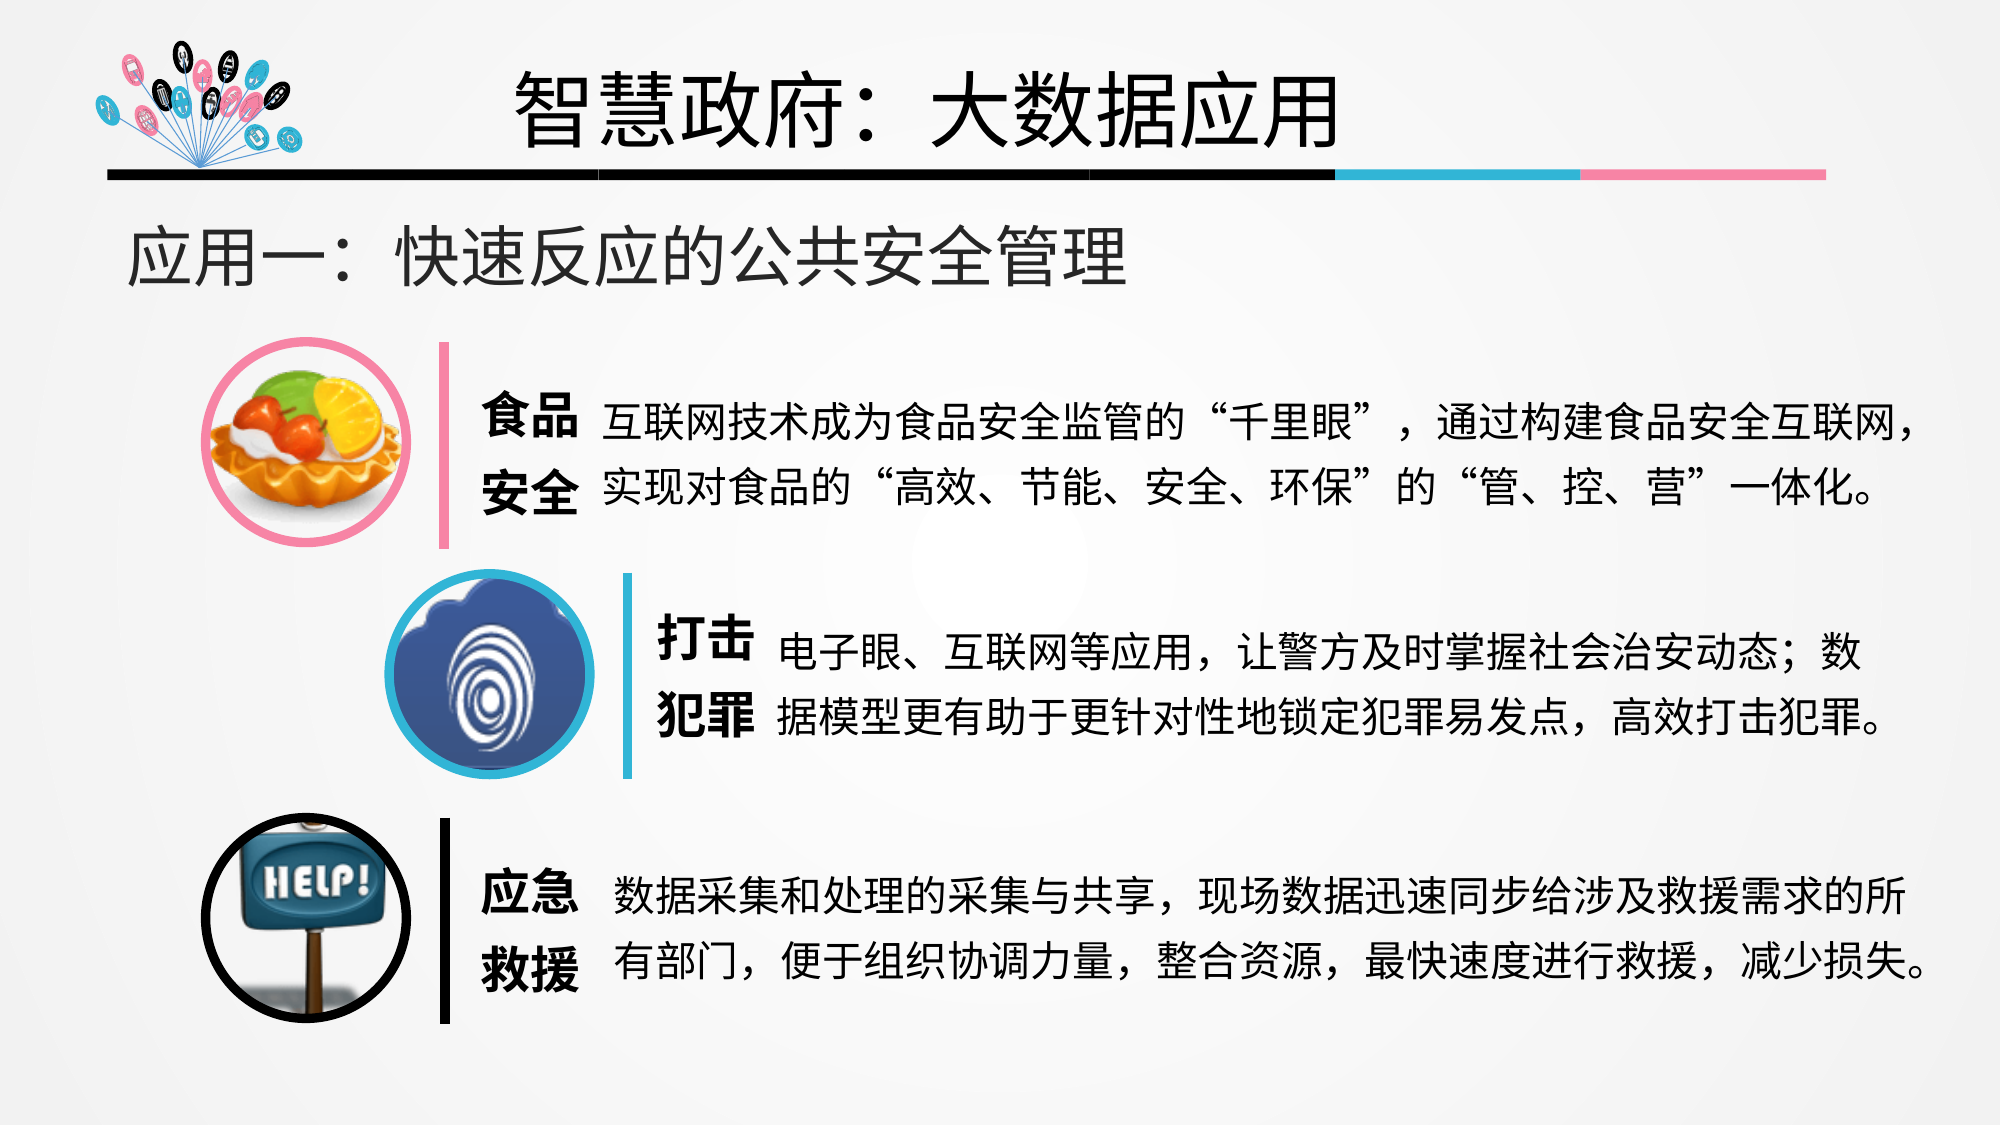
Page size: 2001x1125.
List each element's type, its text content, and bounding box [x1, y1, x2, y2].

text_box [204, 816, 408, 1020]
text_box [99, 42, 300, 168]
text_box [1089, 168, 1334, 181]
text_box 互联网技术成为食品安全监管的“千里眼”，通过构建食品安全互联网，实现对食品的“高效、节能、安全、环保”的“管、控、营”一体化。 [587, 373, 1927, 519]
text_box [597, 168, 843, 181]
text_box [1580, 168, 1827, 181]
text_box 食品 安全 [465, 358, 625, 529]
text_box 数据采集和处理的采集与共享，现场数据迅速同步给涉及救援需求的所有部门，便于组织协调力量，整合资源，最快速度进行救援，减少损失。 [598, 847, 1927, 993]
text_box [106, 168, 352, 181]
text_box [388, 572, 591, 776]
text_box [352, 168, 597, 181]
text_box 应急救援 [465, 835, 625, 1007]
text_box 打击犯罪 [641, 580, 801, 752]
text_box 智慧政府：大数据应用 [497, 50, 1361, 166]
text_box [843, 168, 1089, 181]
text_box 电子眼、互联网等应用，让警方及时掌握社会治安动态；数据模型更有助于更针对性地锁定犯罪易发点，高效打击犯罪。 [762, 603, 1893, 749]
text_box [204, 340, 408, 544]
text_box [1334, 168, 1580, 181]
text_box 应用一：快速反应的公共安全管理 [111, 207, 1143, 303]
